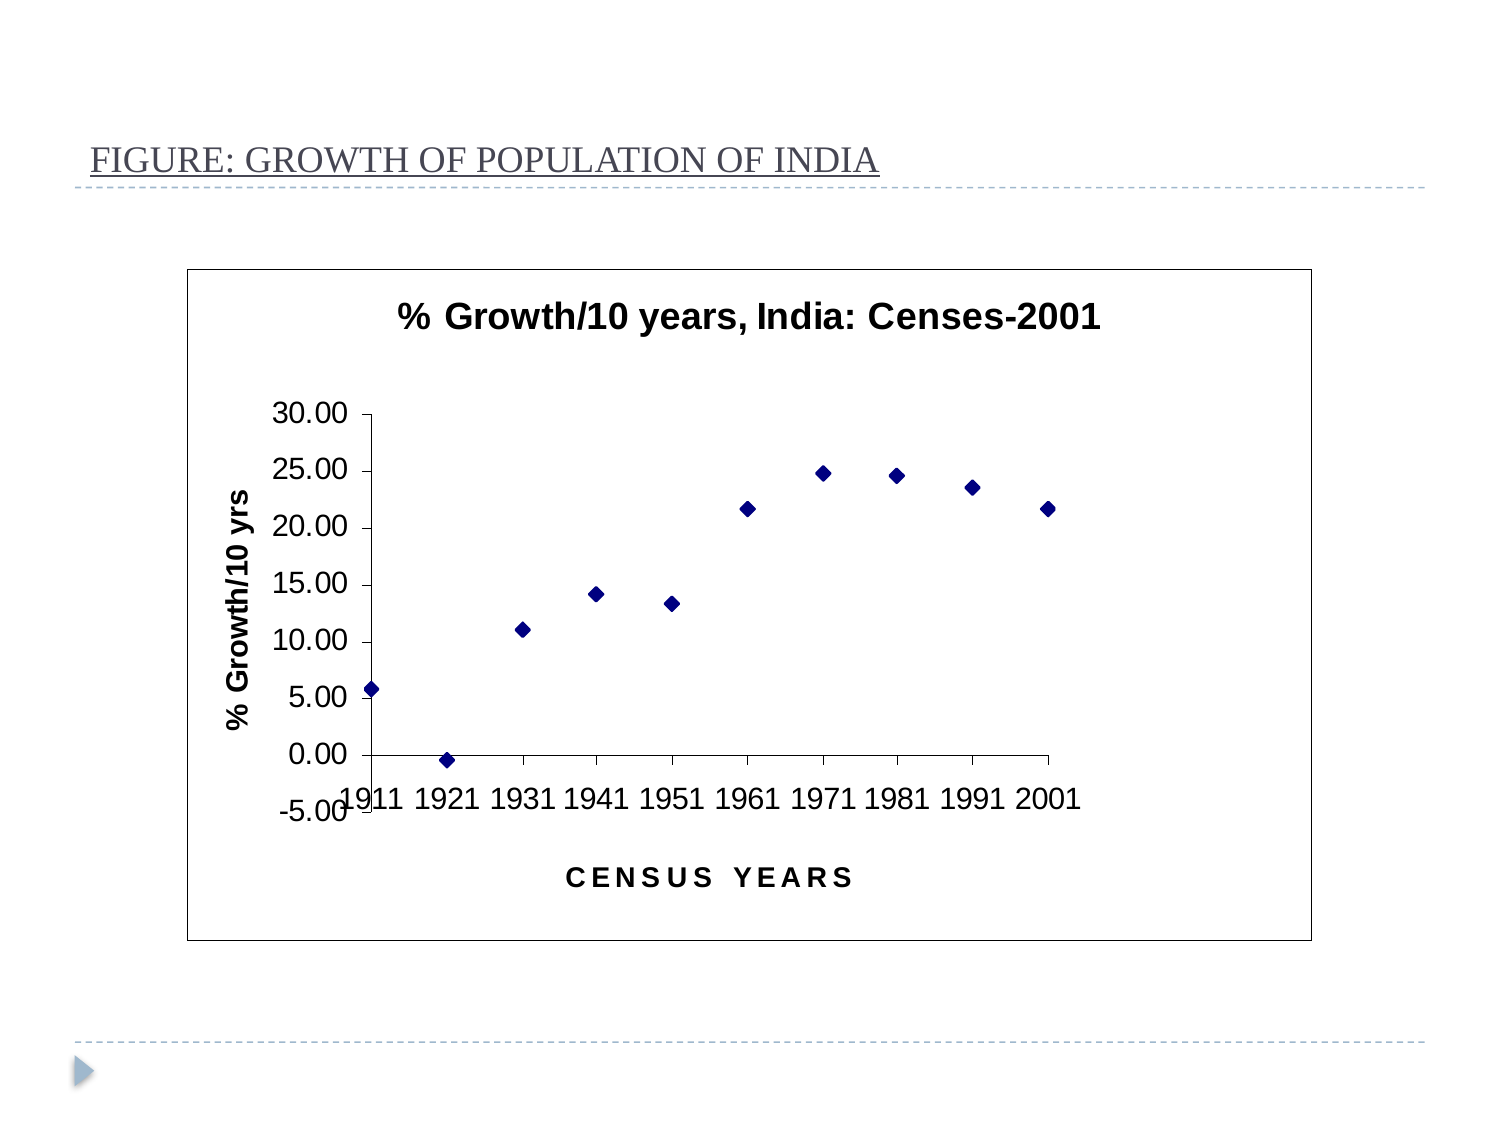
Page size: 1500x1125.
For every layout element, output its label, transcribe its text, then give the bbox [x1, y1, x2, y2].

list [174, 257, 1326, 953]
title FIGURE: GROWTH OF POPULATION OF INDIA [75, 24, 1425, 188]
